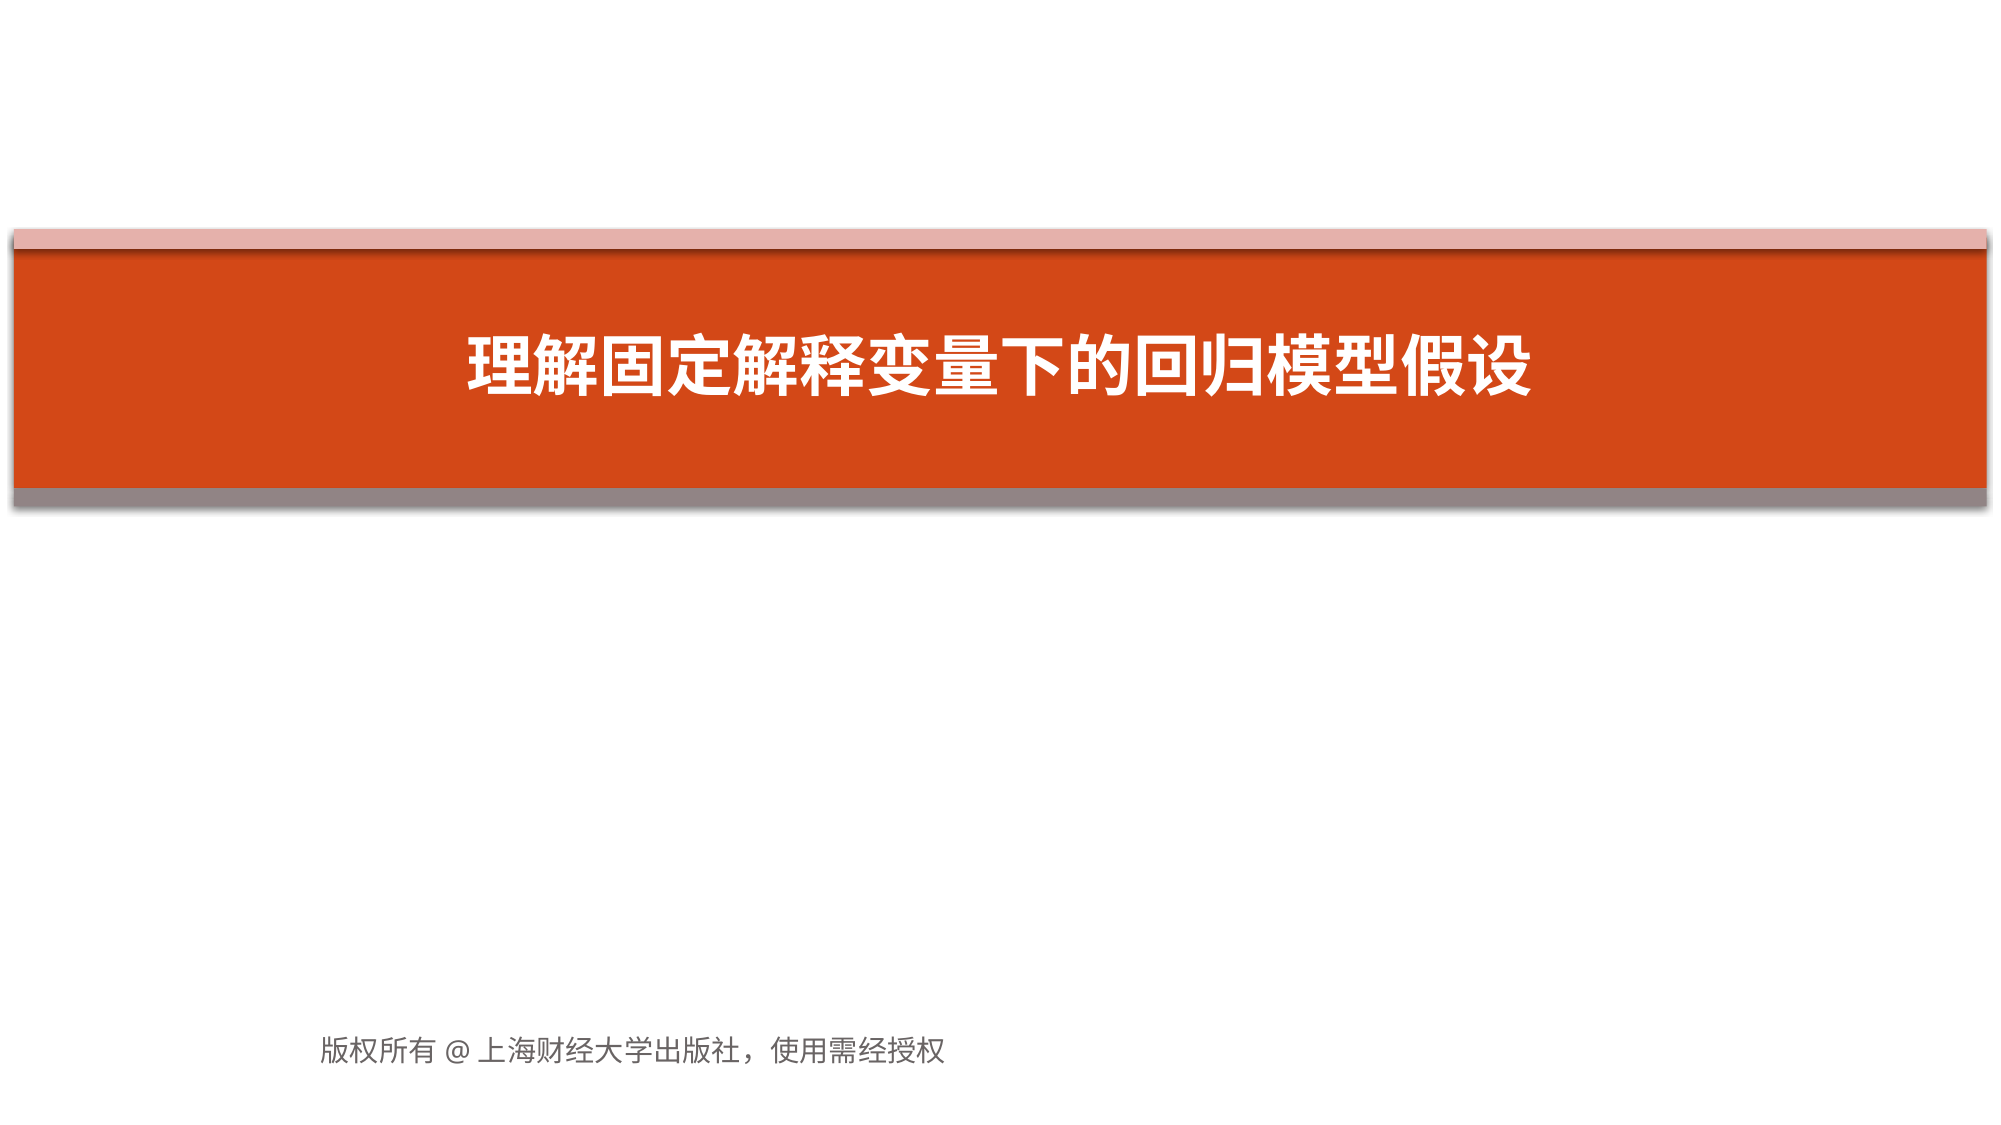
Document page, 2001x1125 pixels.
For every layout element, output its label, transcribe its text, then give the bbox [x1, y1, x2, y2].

title 理解固定解释变量下的回归模型假设 [99, 247, 1900, 489]
footer 版权所有@上海财经大学出版社，使用需经授权 [200, 1012, 1067, 1088]
